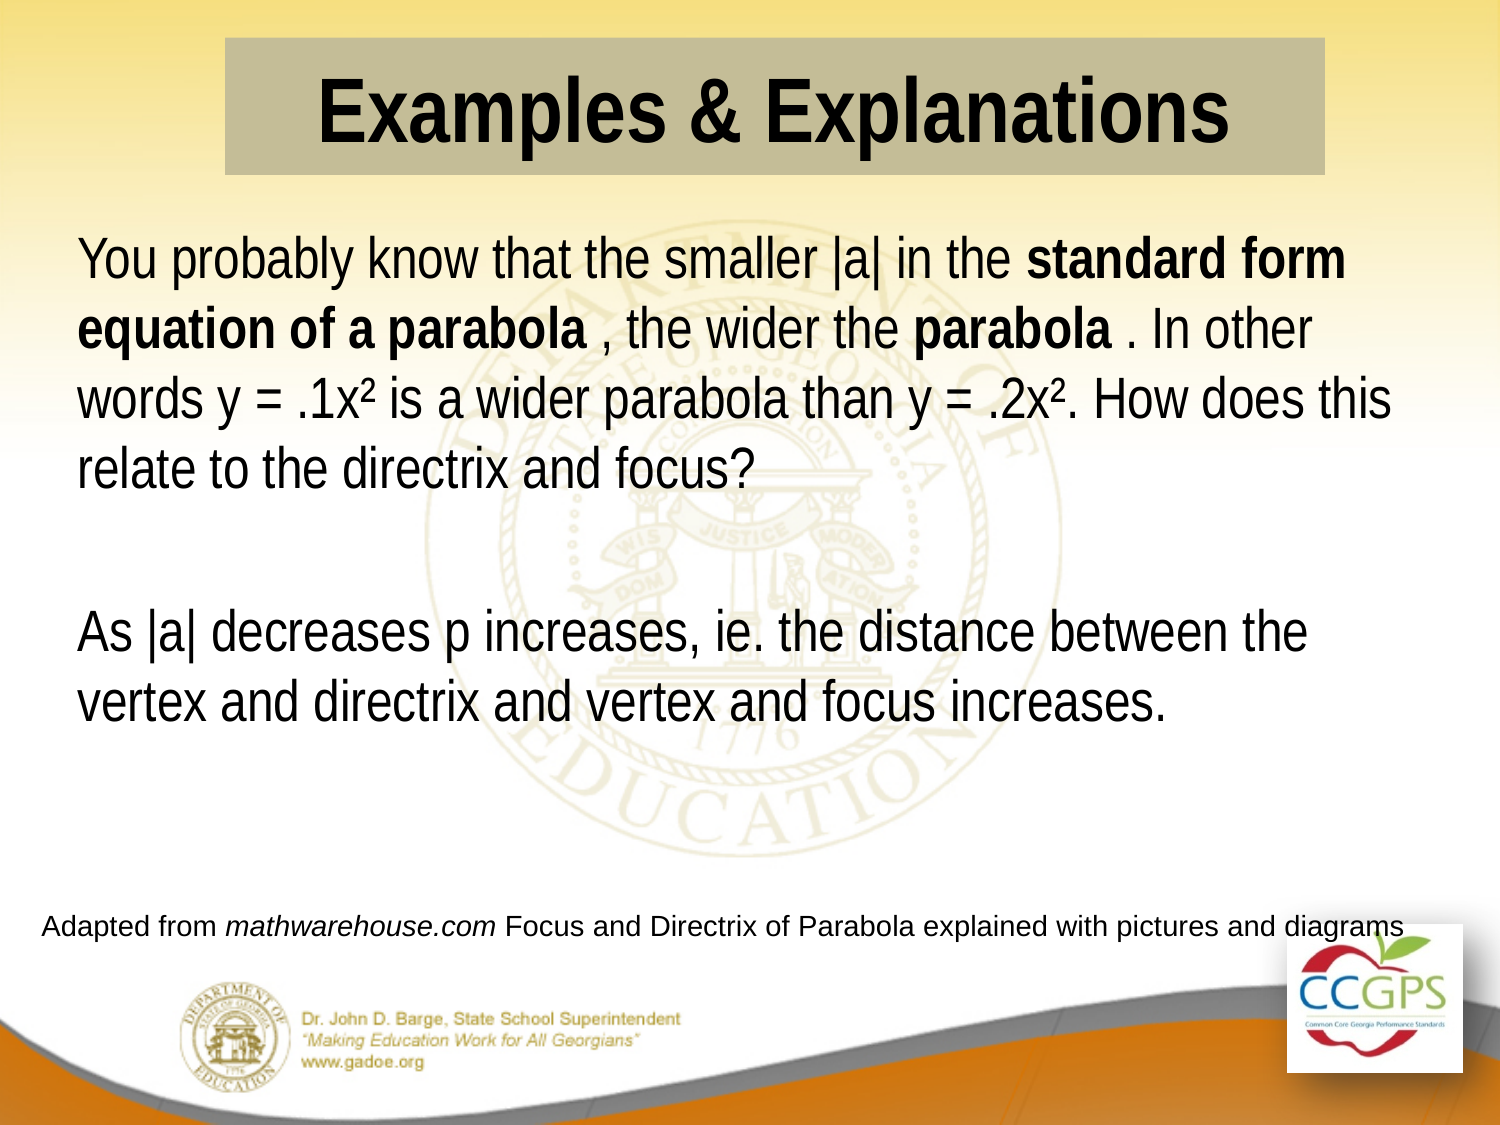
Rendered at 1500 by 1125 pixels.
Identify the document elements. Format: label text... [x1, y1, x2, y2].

subtitle You probably know that the smaller |a| in the standard form equation of a parabola , the wider the parabola . In other words y = .1x² is a wider parabola than y = .2x². How does this relate to the directrix and focus? As |a| decreases p increases, ie. the distance between the vertex and directrix and vertex and focus increases. [62, 212, 1438, 907]
picture [0, 0, 1500, 1125]
title Examples & Explanations [224, 37, 1326, 176]
text_box Adapted from mathwarehouse.com Focus and Directrix of Parabola explained with pictures and diagrams [26, 899, 1421, 950]
